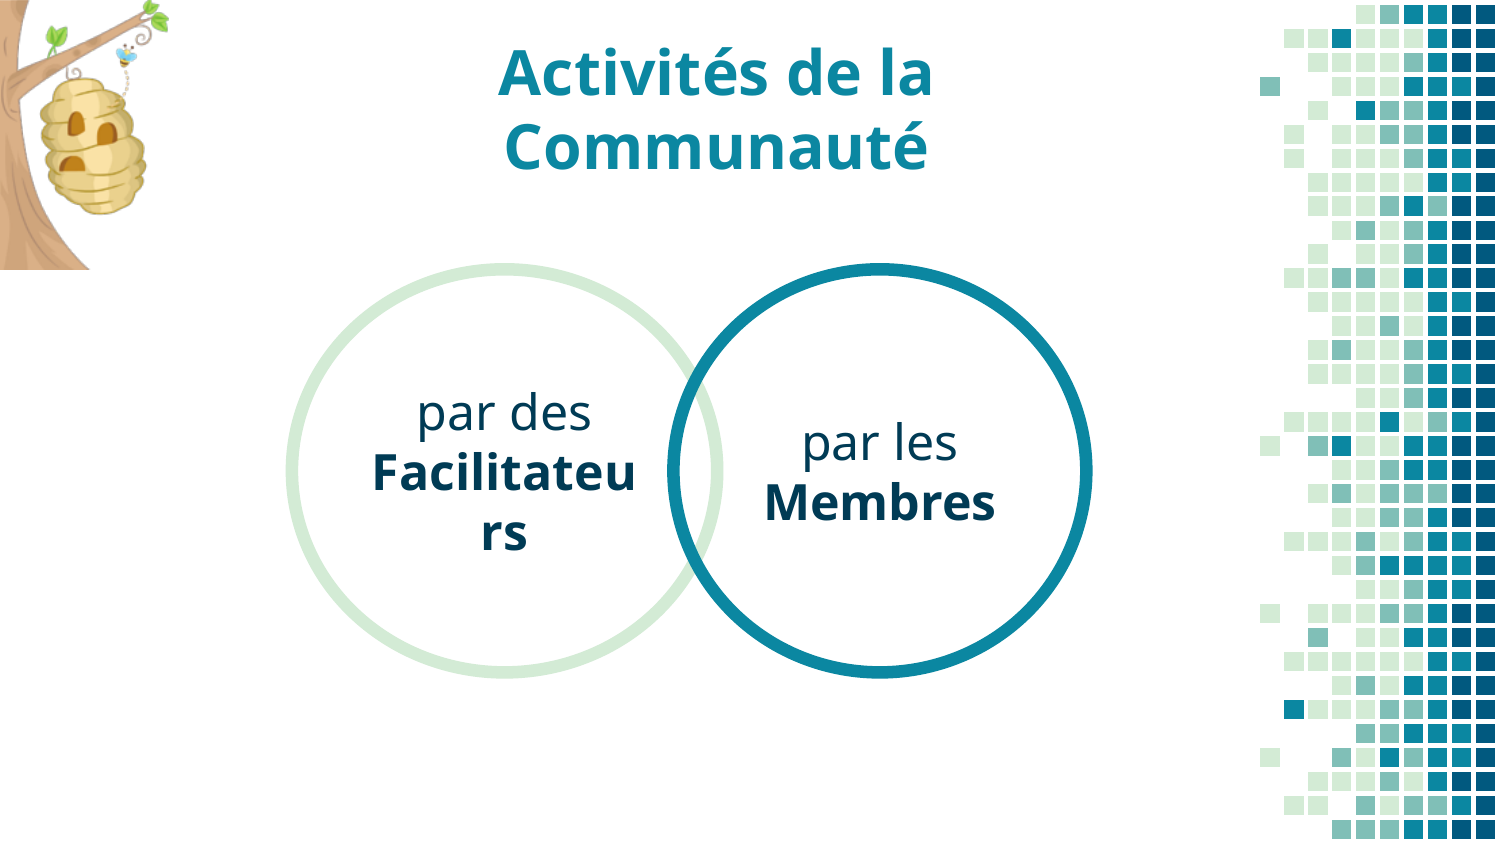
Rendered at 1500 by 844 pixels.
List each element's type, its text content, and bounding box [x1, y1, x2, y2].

title Activités de la Communauté [280, 72, 1154, 198]
text_box par les Membres [673, 269, 1087, 673]
text_box par des Facilitateurs [291, 269, 695, 673]
picture [0, 0, 169, 270]
